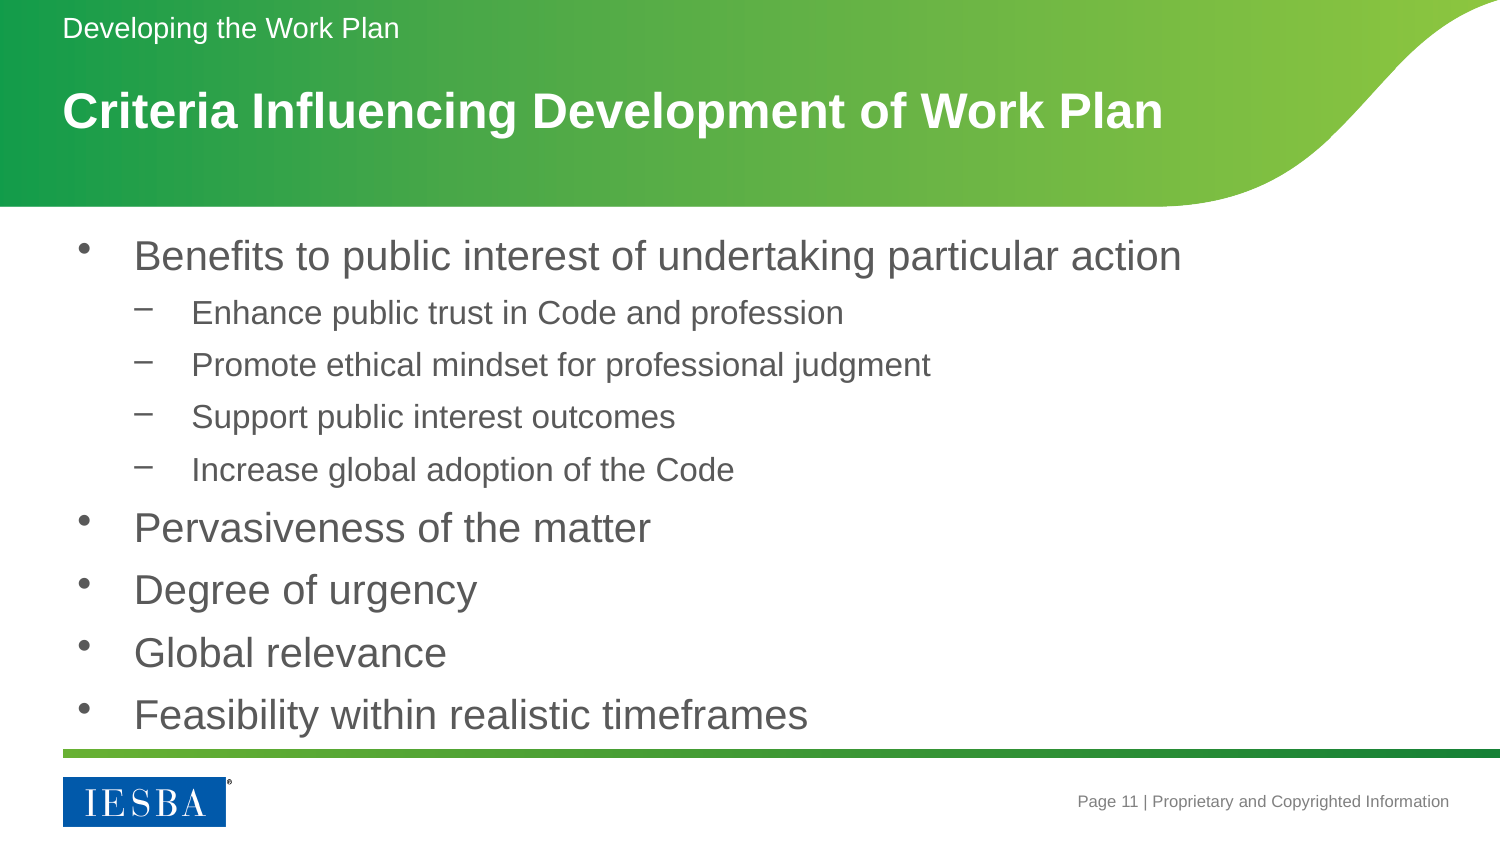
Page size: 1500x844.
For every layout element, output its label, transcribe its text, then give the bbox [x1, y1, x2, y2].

subtitle Developing the Work Plan [62, 9, 925, 60]
picture [0, 0, 1500, 207]
list Benefits to public interest of undertaking particular action Enhance public trust in Code and profession Promote ethical mindset for professional judgment Support public interest outcomes Increase global adoption of the Code Pervasiveness of the matter Degree of urgency Global relevance Feasibility within realistic timeframes [62, 220, 1450, 747]
title Criteria Influencing Development of Work Plan [62, 75, 1300, 142]
picture [63, 777, 232, 827]
